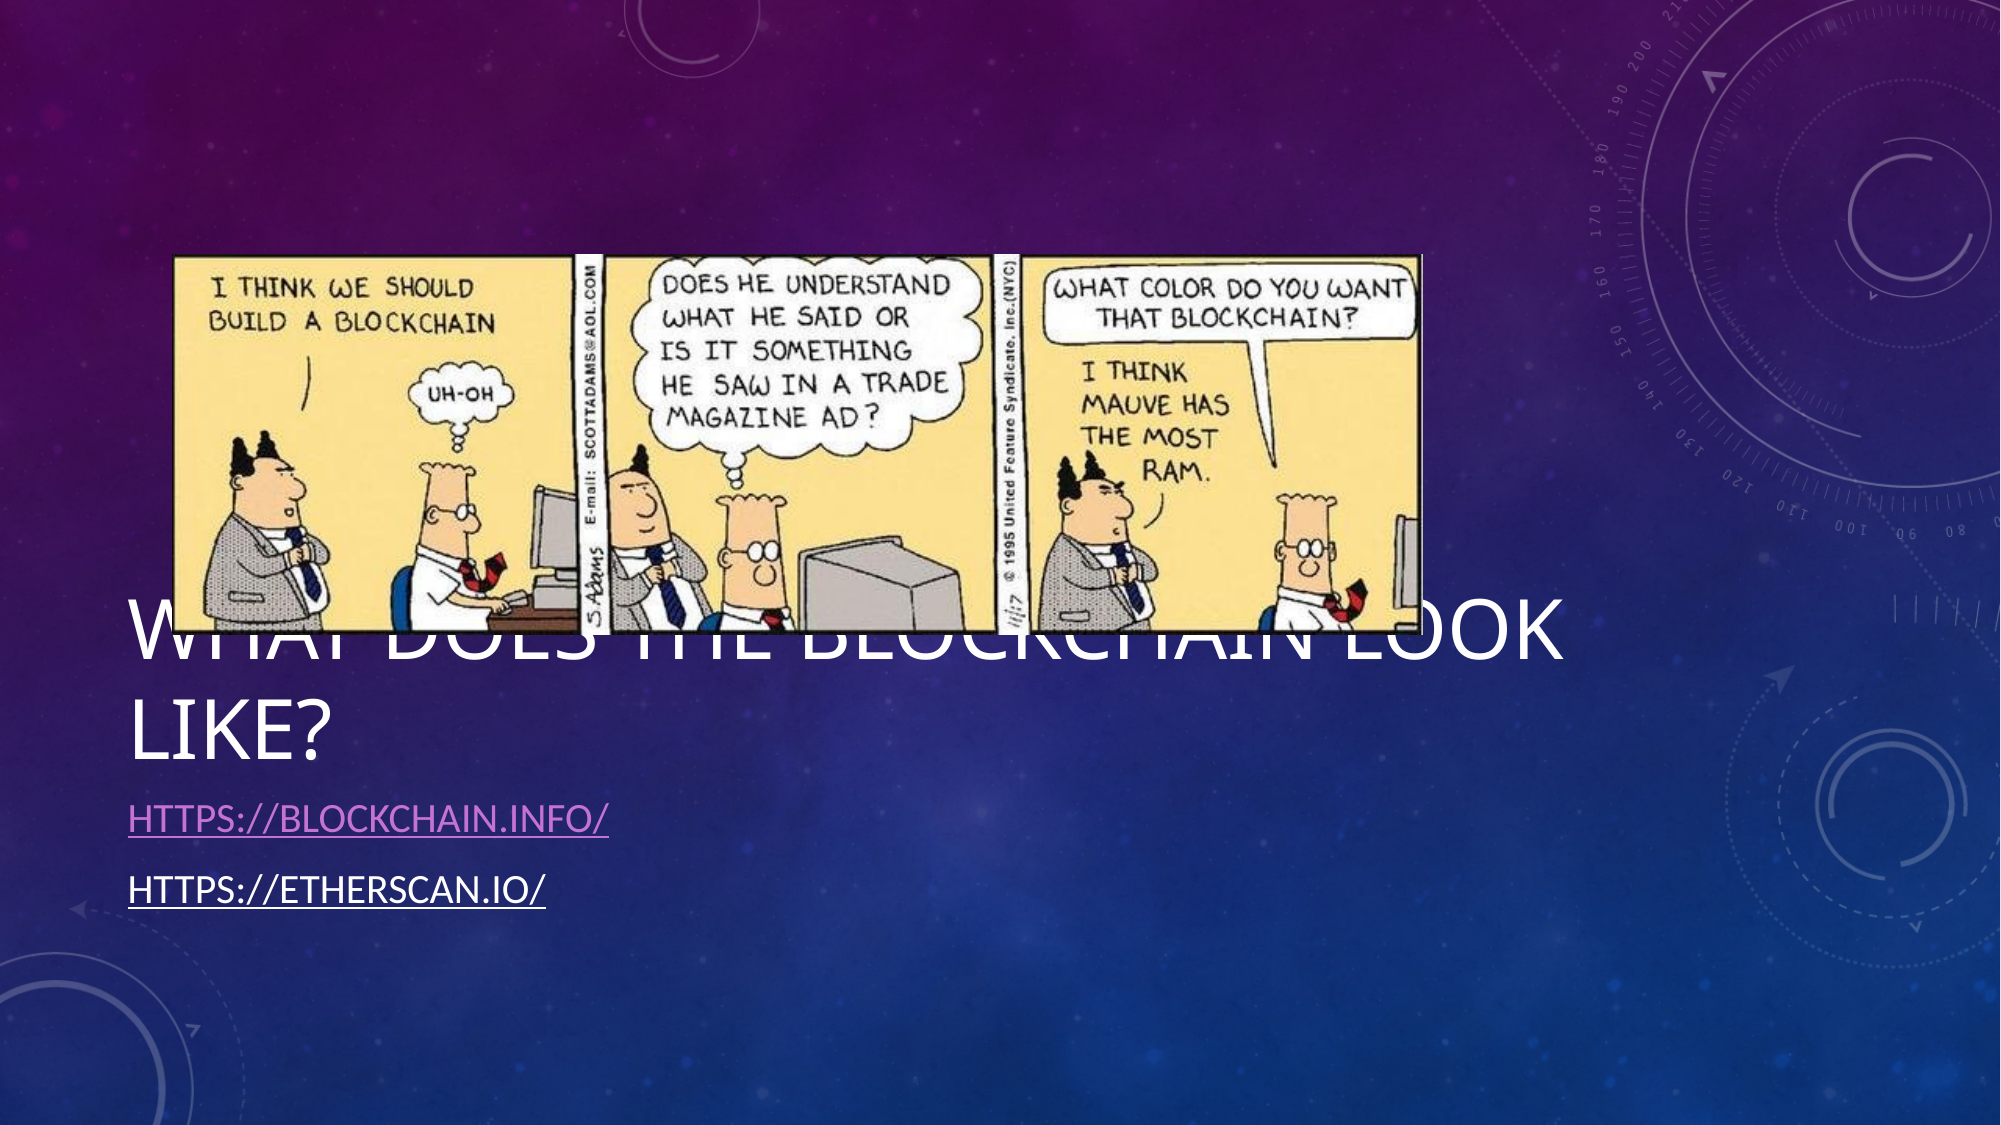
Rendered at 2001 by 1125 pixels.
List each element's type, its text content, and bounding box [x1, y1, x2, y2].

picture [0, 0, 2001, 1125]
title What does the blockchain Look Like? [112, 542, 1775, 783]
list https://blockchain.info/ https://etherscan.io/ [112, 783, 1775, 925]
